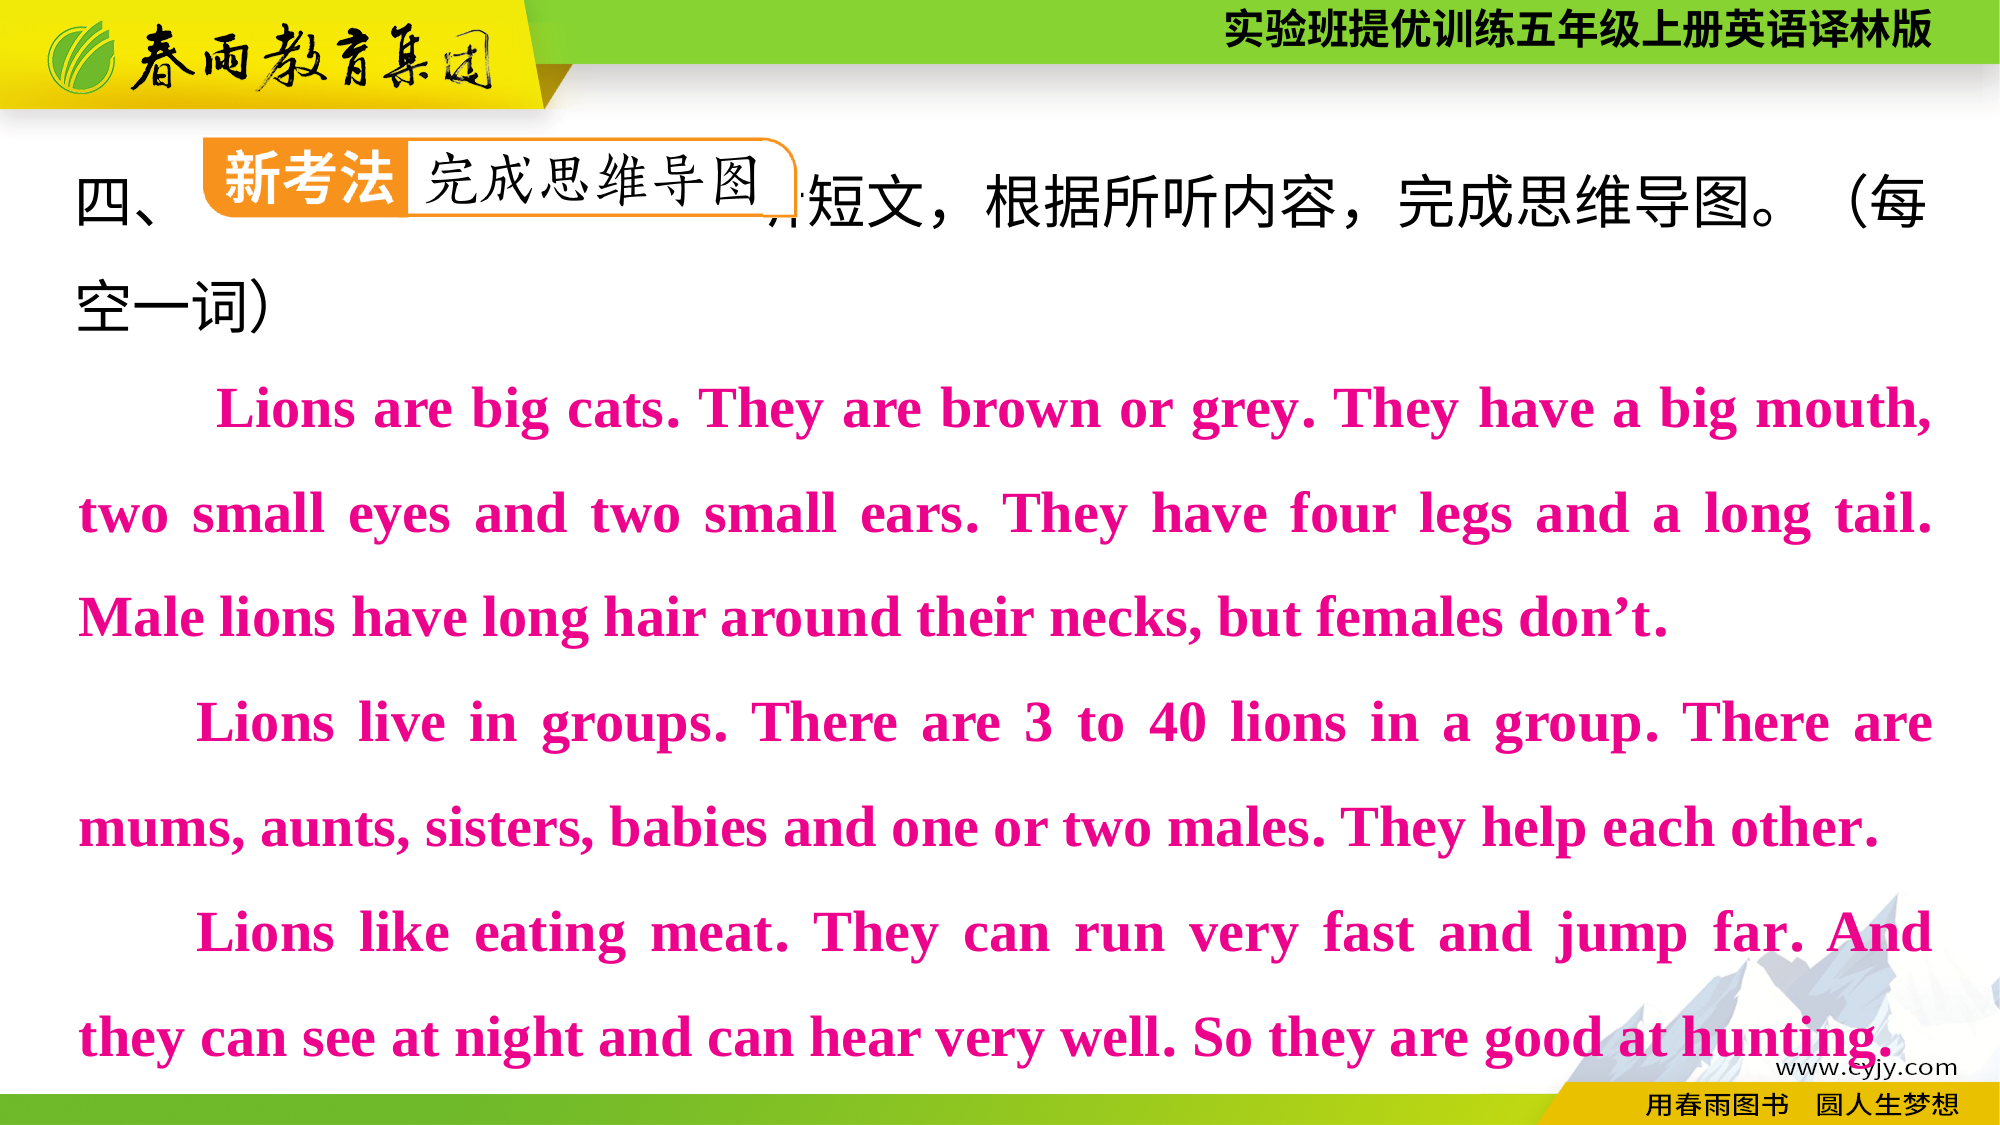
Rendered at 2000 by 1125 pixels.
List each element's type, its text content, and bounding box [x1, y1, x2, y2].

picture [0, 0, 2000, 1125]
list 四、 听短文，根据所听内容，完成思维导图。（每空一词） [59, 122, 1944, 350]
text_box Lions are big cats. They are brown or grey. They have a big mouth, two small eyes and two small ears. They have four legs and a long tail. Male lions have long hair around their necks, but females don’t. Lions live in groups. There are 3 to 40 lions in a group. There are mums, aunts, sisters, babies and one or two males. They help each other. Lions like eating meat. They can run very fast and jump far. And they can see at night and can hear very well. So they are good at hunting. [63, 326, 1948, 1076]
